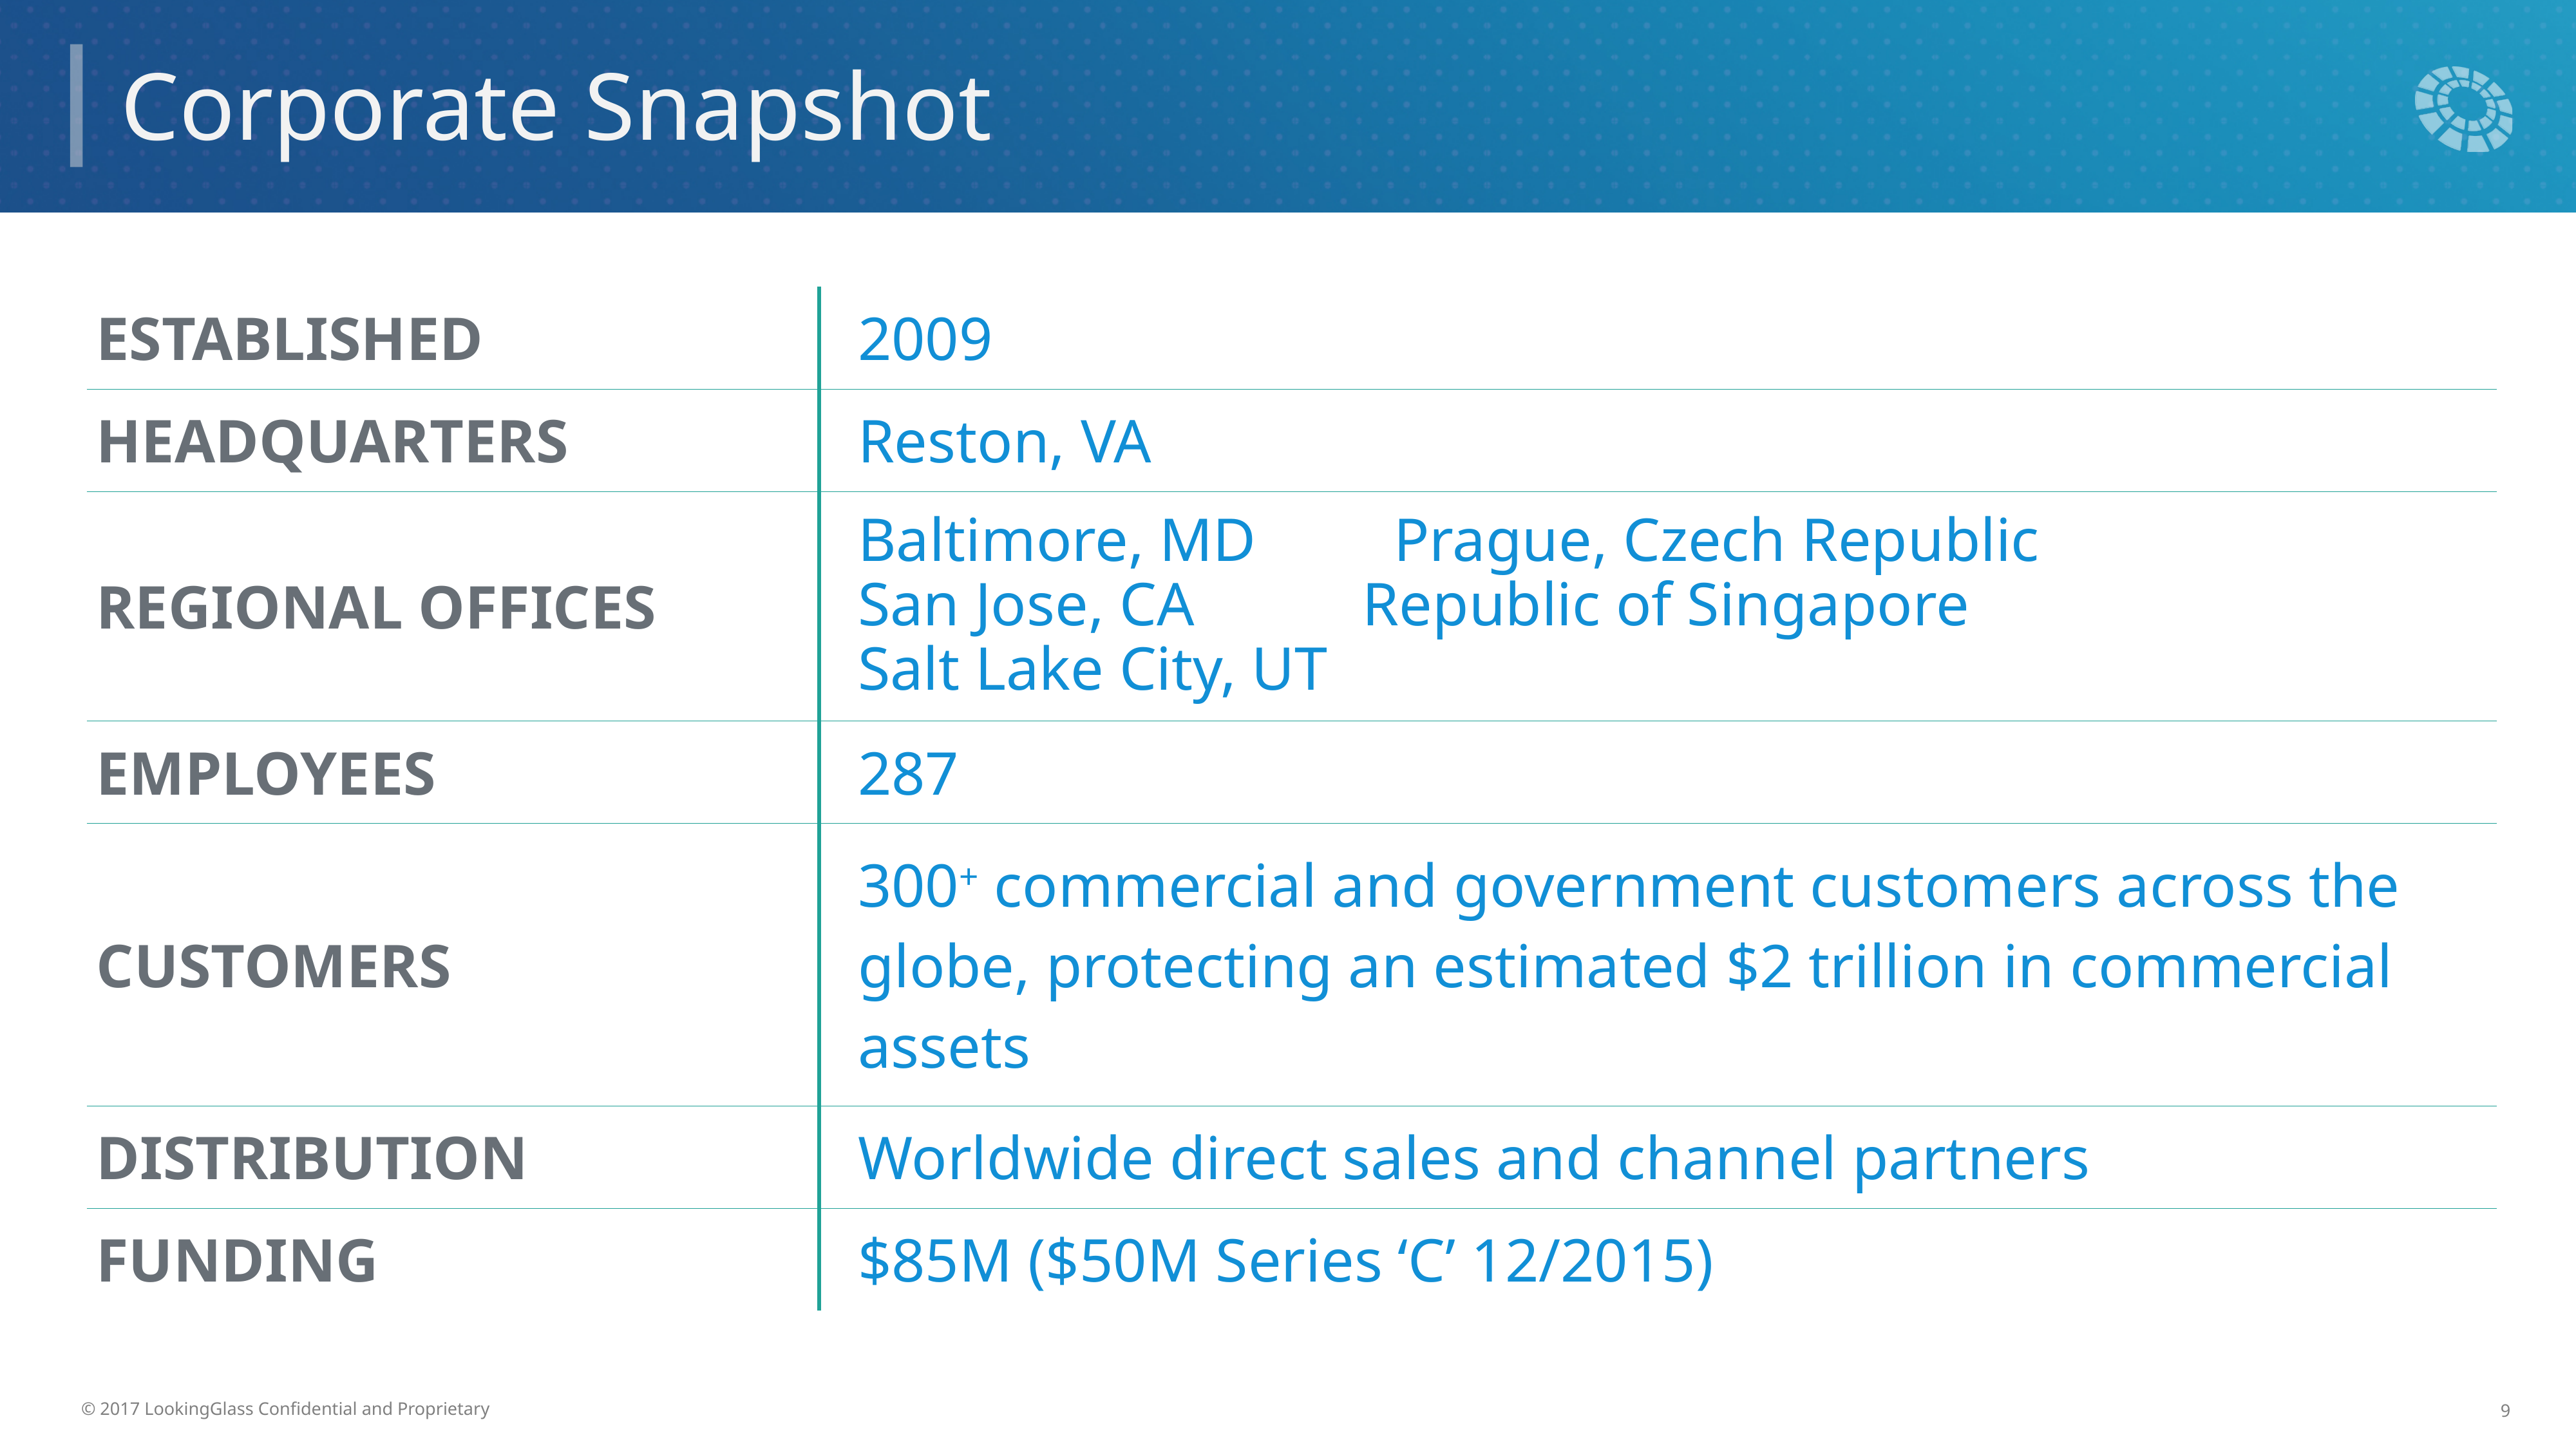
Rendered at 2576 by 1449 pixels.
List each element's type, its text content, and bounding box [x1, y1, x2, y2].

table_cell EMPLOYEES [87, 721, 817, 823]
table_cell Worldwide direct sales and channel partners [821, 1106, 2497, 1208]
table_cell HEADQUARTERS [87, 390, 817, 491]
picture [0, 0, 2576, 213]
table_cell REGIONAL OFFICES [87, 492, 817, 721]
table_header 2009 [821, 287, 2497, 389]
table_header ESTABLISHED [87, 287, 817, 389]
table_cell 300+ commercial and government customers across the globe, protecting an estimated $2 trillion in commercial assets [821, 824, 2497, 1106]
table_cell $85M ($50M Series ‘C’ 12/2015) [821, 1209, 2497, 1311]
table_cell FUNDING [87, 1209, 817, 1311]
table_cell Baltimore, MD Prague, Czech Republic San Jose, CA Republic of Singapore Salt Lake City, UT [821, 492, 2497, 721]
table_cell Reston, VA [821, 390, 2497, 491]
table_cell CUSTOMERS [87, 824, 817, 1106]
table_cell 287 [821, 721, 2497, 823]
title Corporate Snapshot [115, 41, 2530, 177]
table_cell DISTRIBUTION [87, 1106, 817, 1208]
